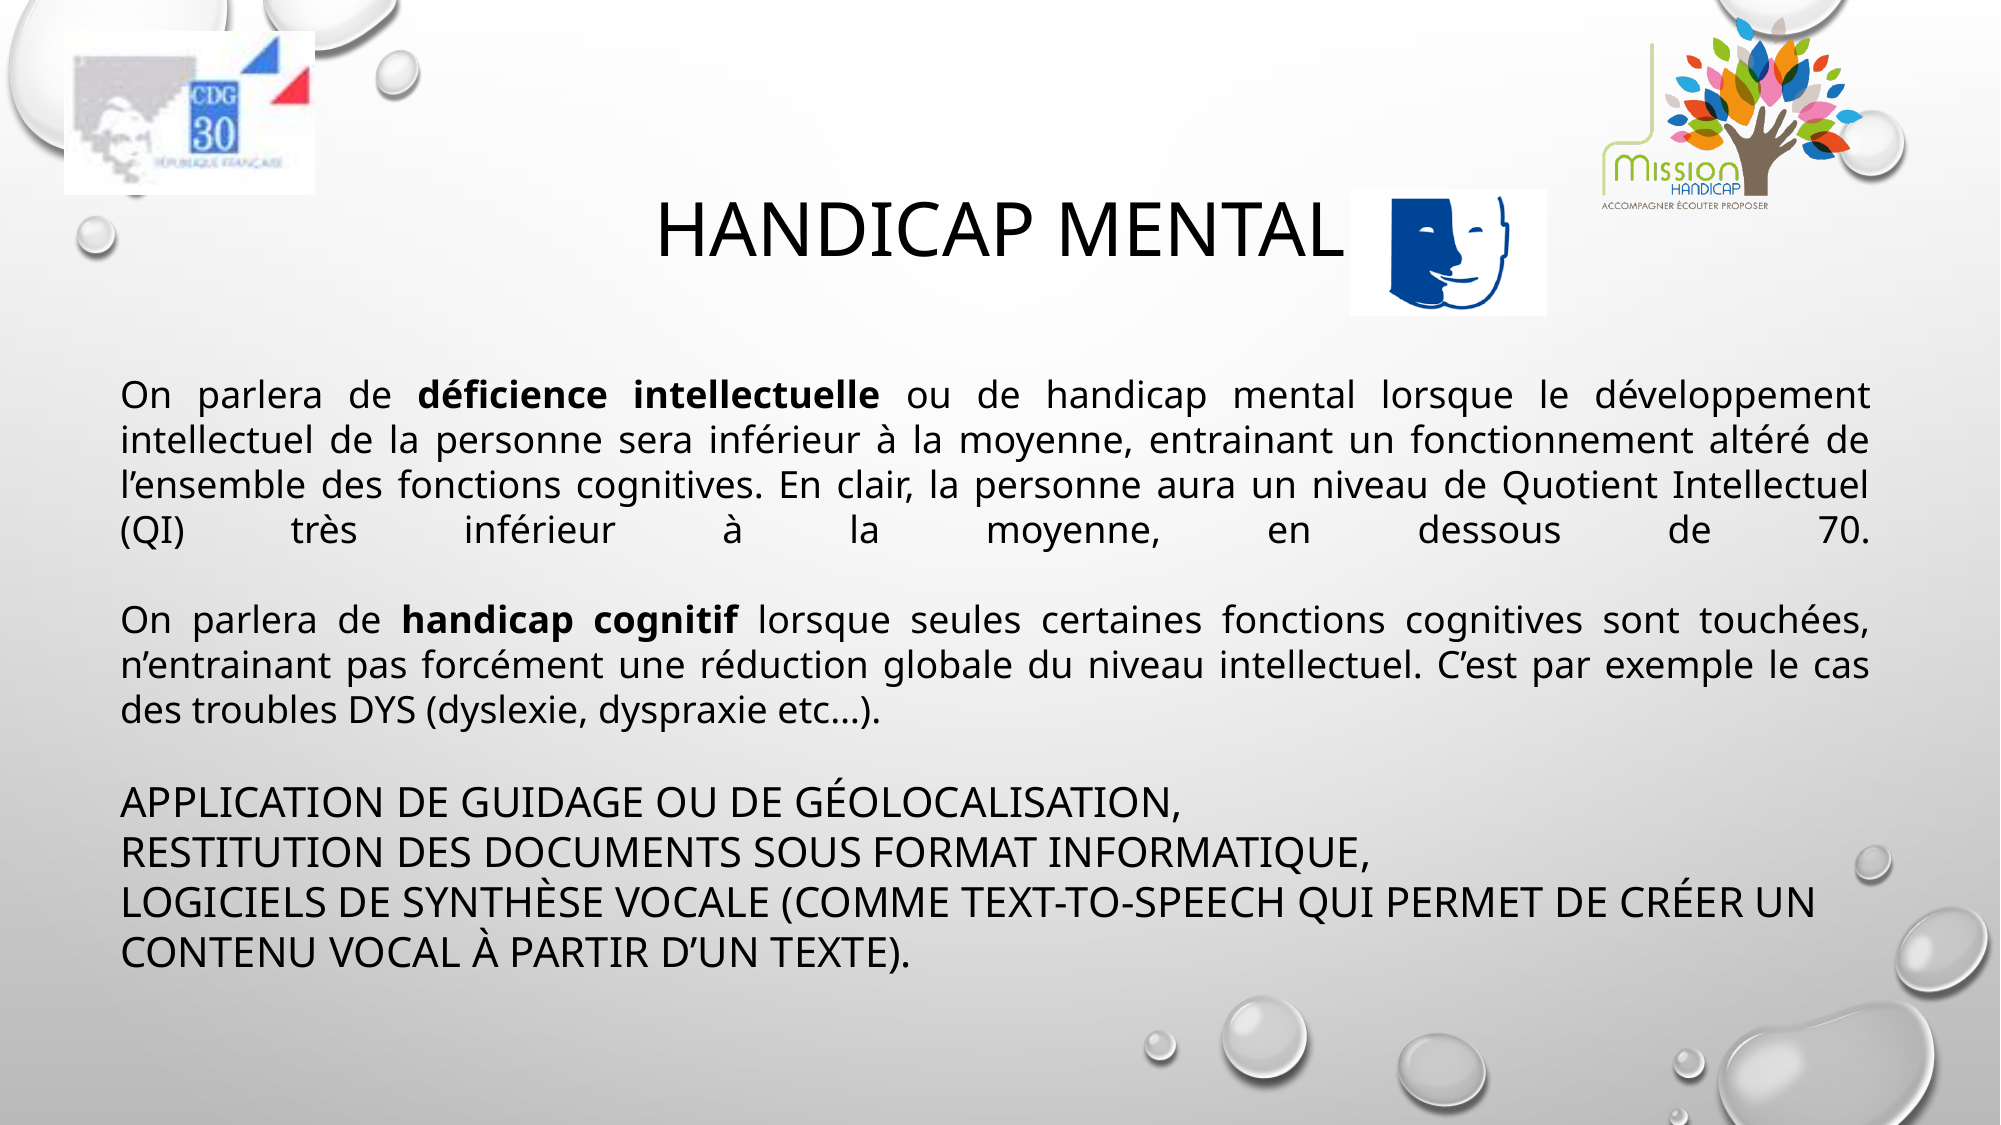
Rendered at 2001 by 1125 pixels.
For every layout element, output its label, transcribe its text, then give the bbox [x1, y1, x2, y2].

title Handicap Mental [149, 101, 1851, 363]
picture [0, 0, 2000, 1125]
text_box On parlera de déficience intellectuelle ou de handicap mental lorsque le développement intellectuel de la personne sera inférieur à la moyenne, entrainant un fonctionnement altéré de l’ensemble des fonctions cognitives. En clair, la personne aura un niveau de Quotient Intellectuel (QI) très inférieur à la moyenne, en dessous de 70. On parlera de handicap cognitif lorsque seules certaines fonctions cognitives sont touchées, n’entrainant pas forcément une réduction globale du niveau intellectuel. C’est par exemple le cas des troubles DYS (dyslexie, dyspraxie etc…). APPLICATION DE GUIDAGE OU DE GÉOLOCALISATION, RESTITUTION DES DOCUMENTS SOUS FORMAT INFORMATIQUE, LOGICIELS DE SYNTHÈSE VOCALE (COMME TEXT-TO-SPEECH QUI PERMET DE CRÉER UN CONTENU VOCAL À PARTIR D’UN TEXTE). [105, 363, 1887, 984]
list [1349, 189, 1547, 317]
